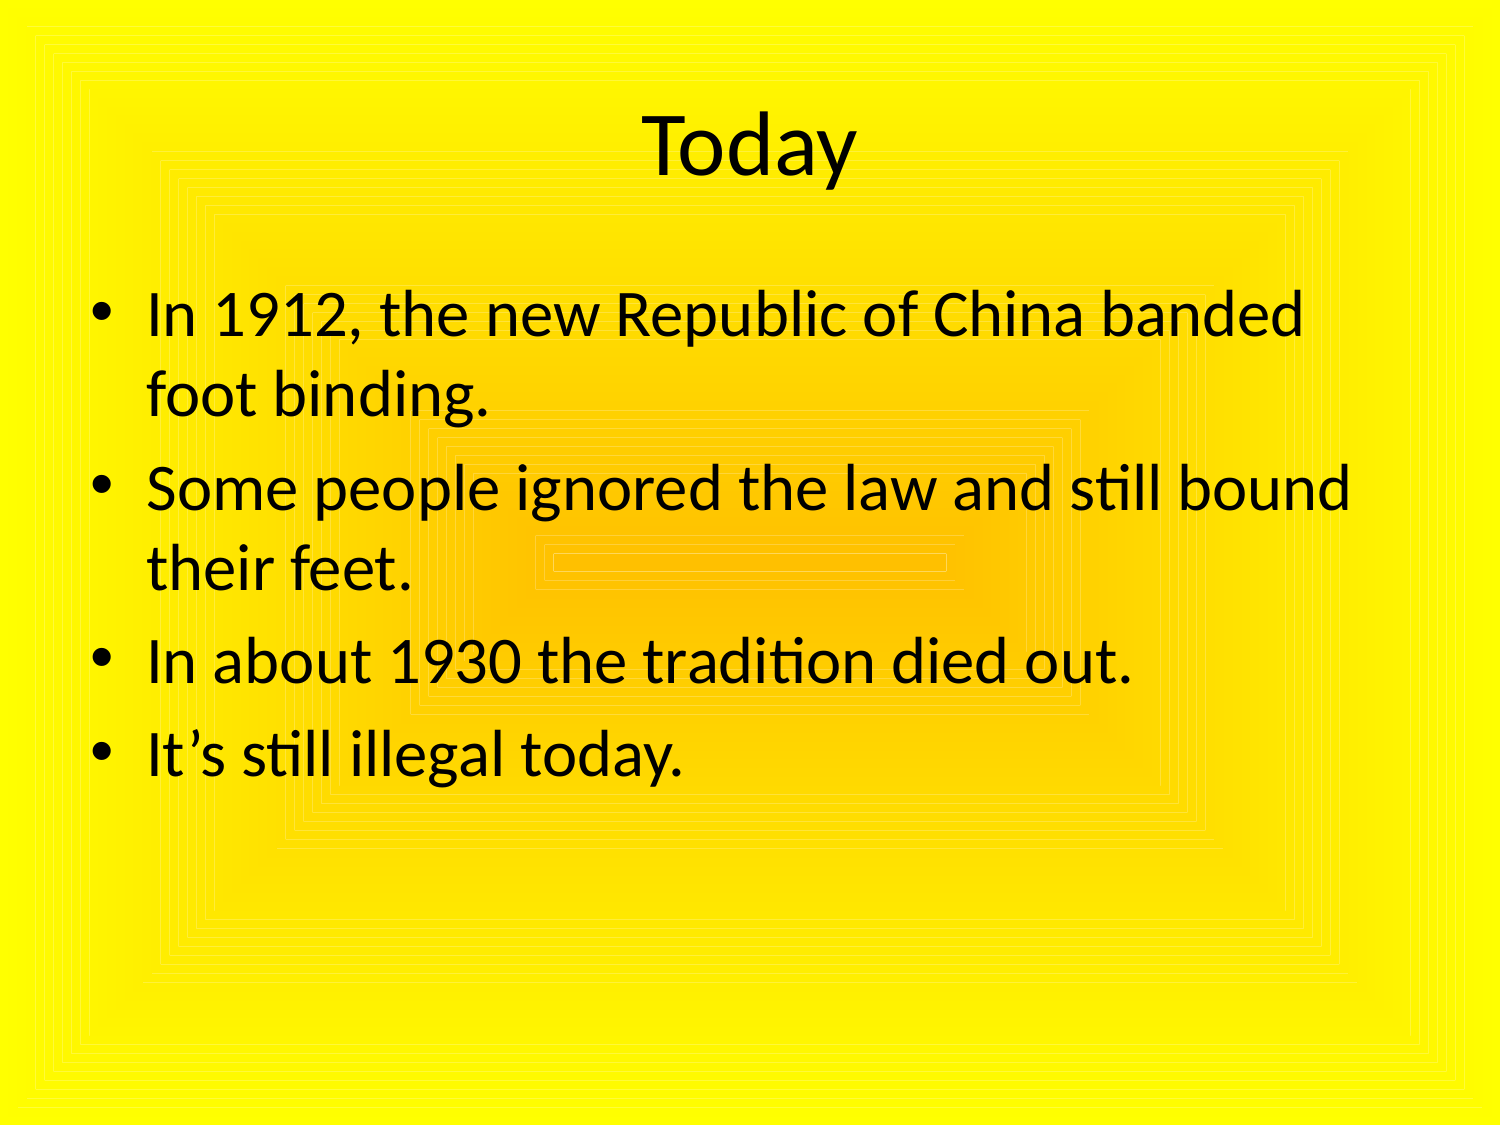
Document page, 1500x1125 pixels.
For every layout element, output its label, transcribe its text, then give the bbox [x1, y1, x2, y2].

list In 1912, the new Republic of China banded foot binding. Some people ignored the law and still bound their feet. In about 1930 the tradition died out. It’s still illegal today. [75, 262, 1425, 1005]
title Today [75, 45, 1425, 233]
